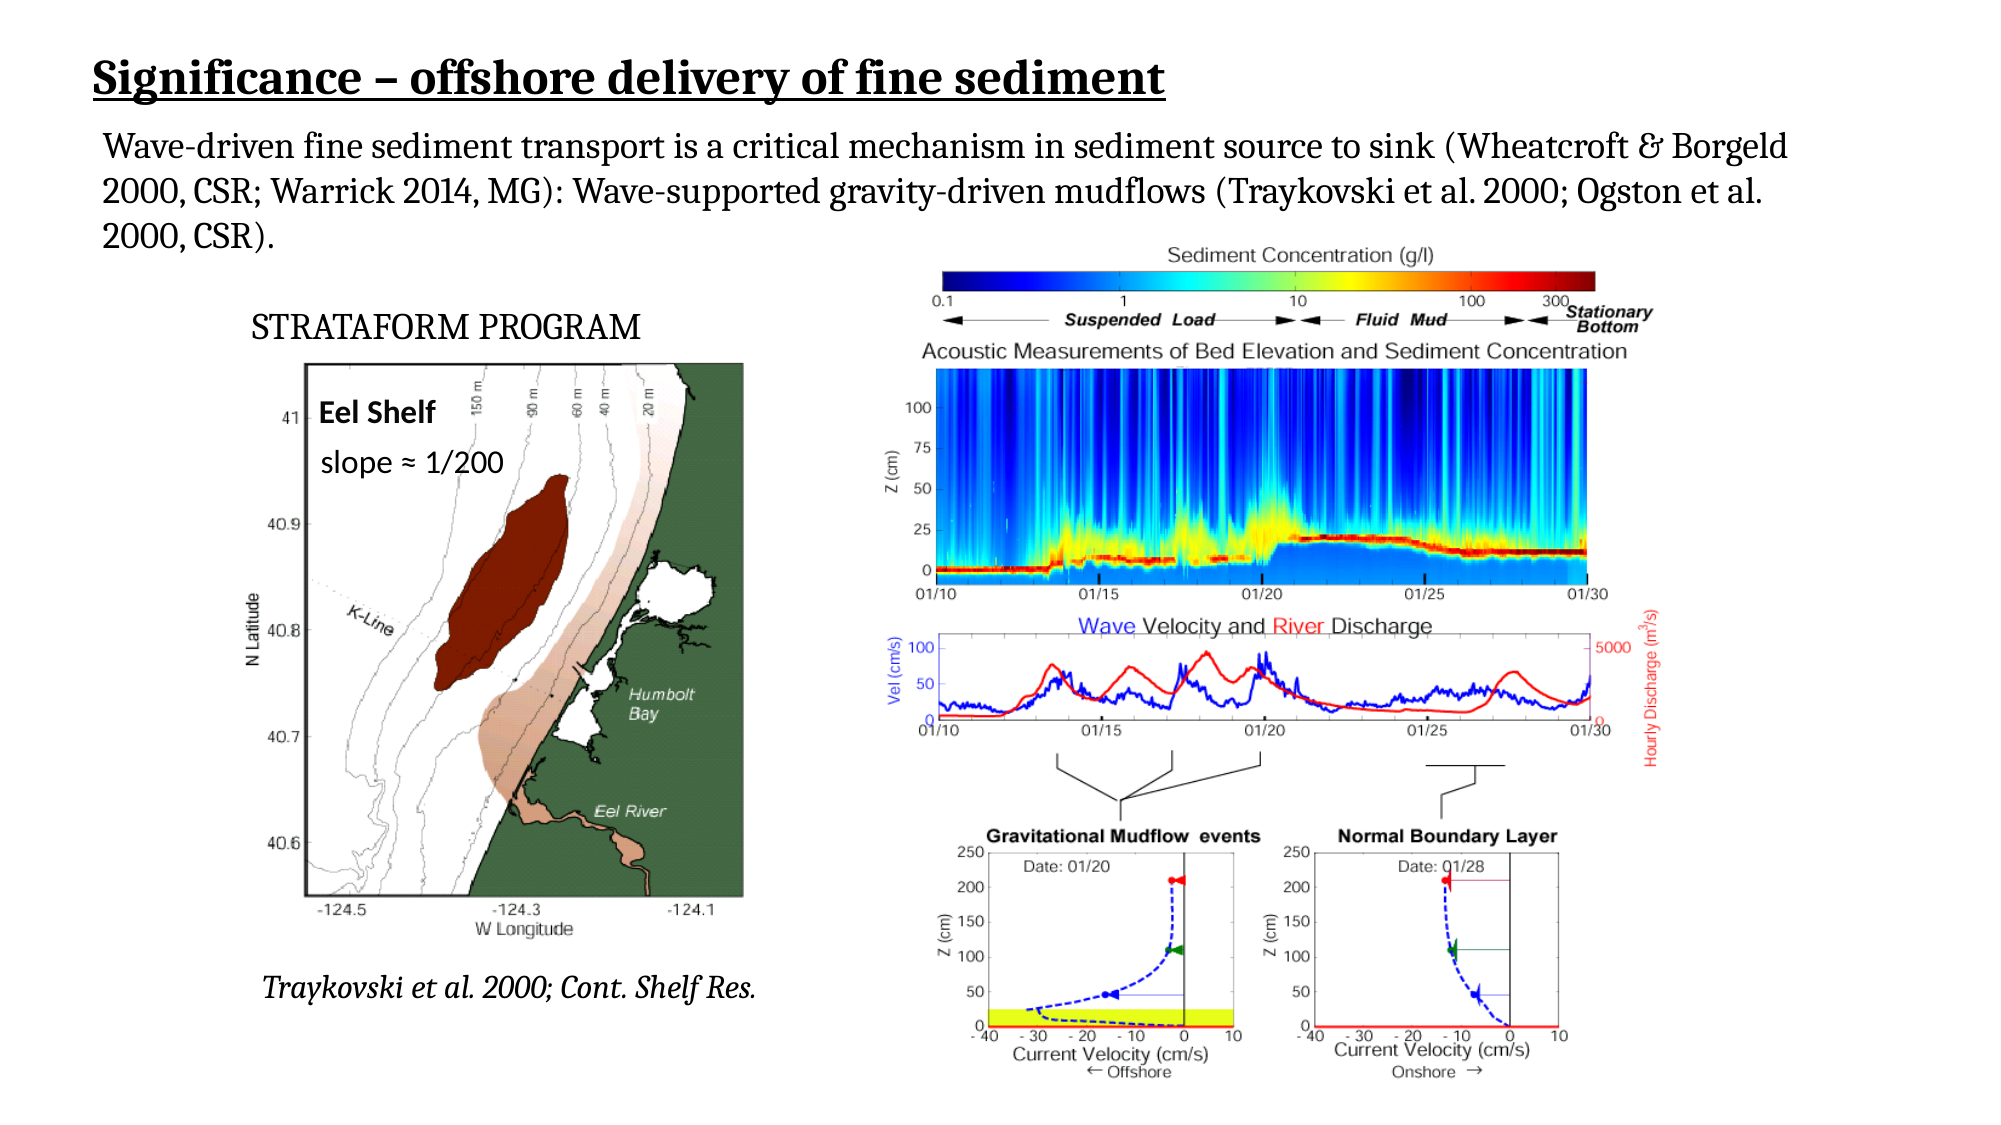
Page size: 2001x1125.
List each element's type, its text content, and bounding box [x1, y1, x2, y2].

text_box STRATAFORM PROGRAM [237, 294, 657, 355]
text_box Traykovski et al. 2000; Cont. Shelf Res. [247, 957, 773, 1013]
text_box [241, 332, 800, 945]
text_box Significance – offshore delivery of fine sediment [78, 37, 1181, 113]
text_box Wave-driven fine sediment transport is a critical mechanism in sediment source to sink (Wheatcroft & Borgeld 2000, CSR; Warrick 2014, MG): Wave-supported gravity-driven mudflows (Traykovski et al. 2000; Ogston et al. 2000, CSR). [87, 113, 1841, 263]
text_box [884, 246, 1701, 1082]
